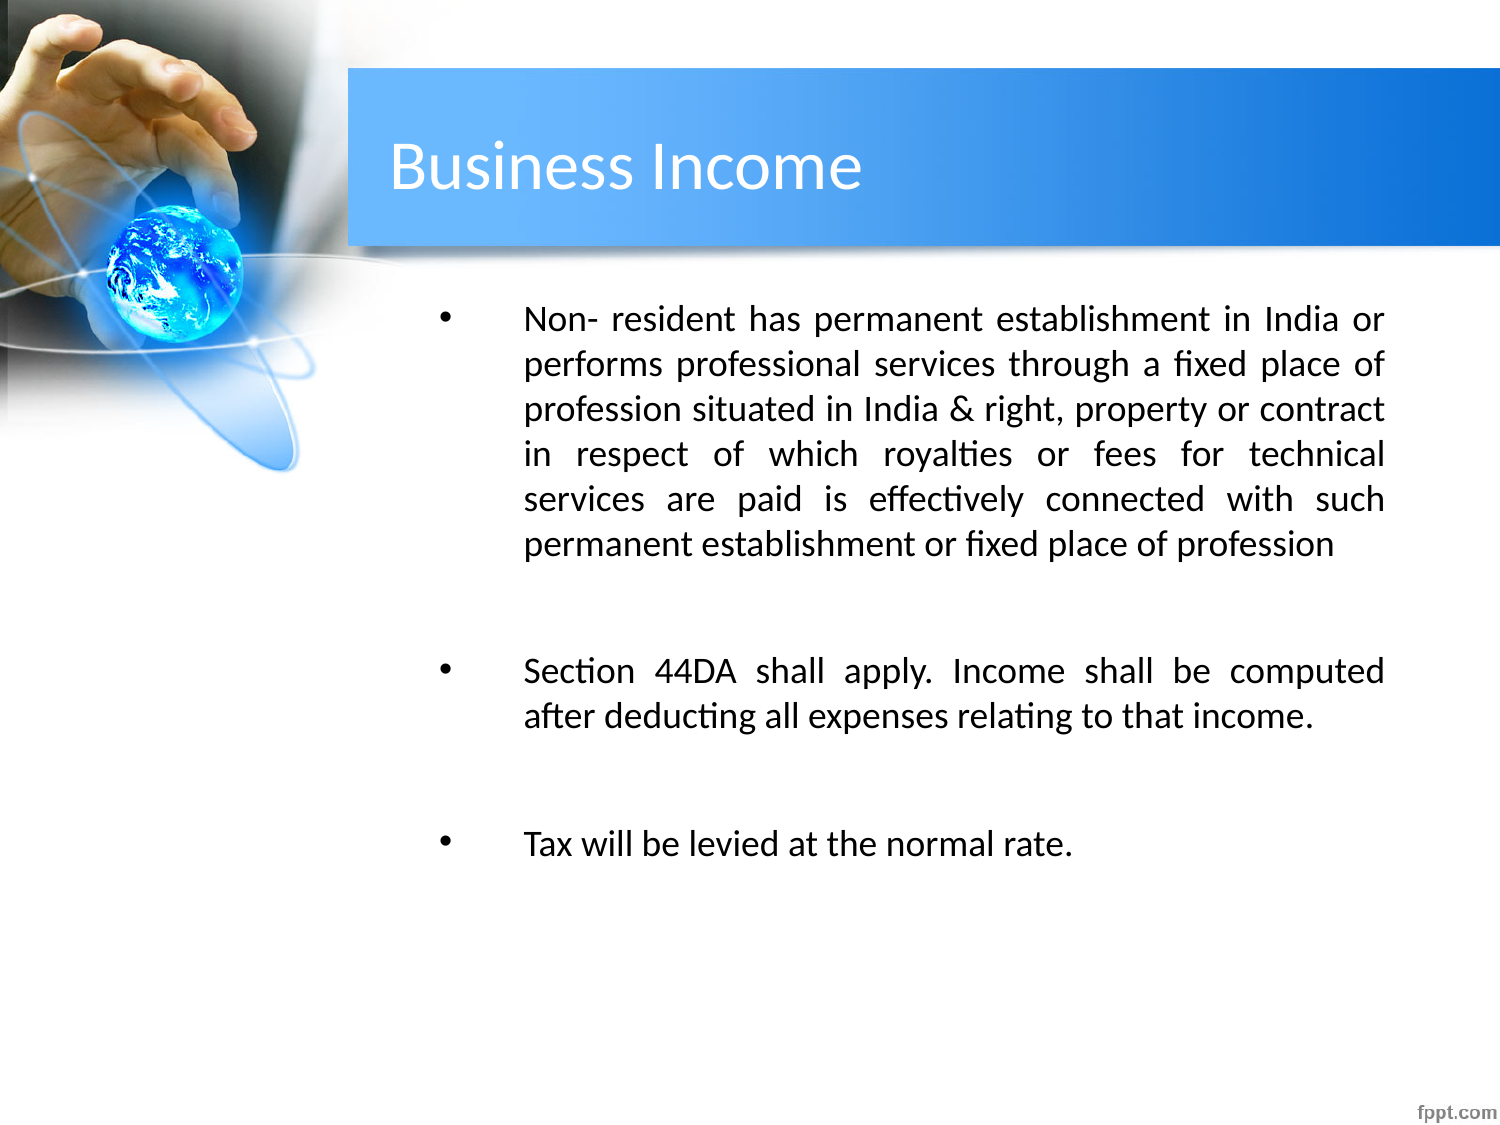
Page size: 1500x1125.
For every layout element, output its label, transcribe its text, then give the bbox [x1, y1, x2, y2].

list Non- resident has permanent establishment in India or performs professional services through a fixed place of profession situated in India & right, property or contract in respect of which royalties or fees for technical services are paid is effectively connected with such permanent establishment or fixed place of profession Section 44DA shall apply. Income shall be computed after deducting all expenses relating to that income. Tax will be levied at the normal rate. [349, 286, 1402, 1039]
picture [0, 0, 1500, 1125]
title Business Income [374, 111, 1452, 212]
